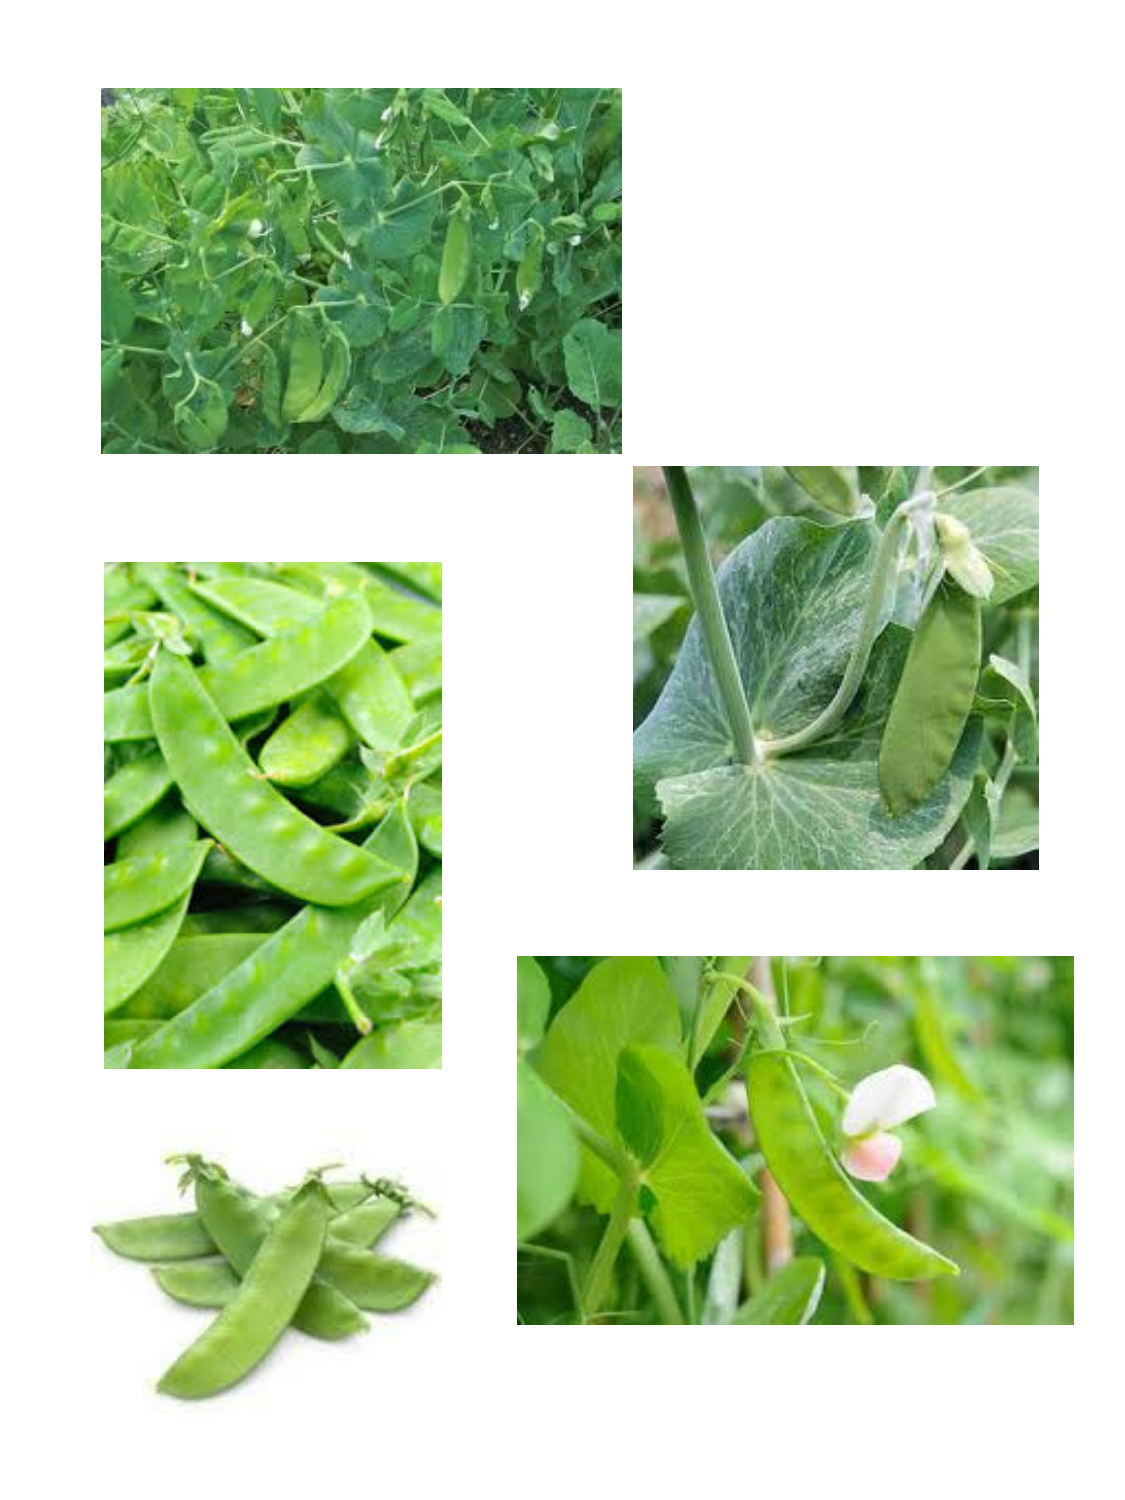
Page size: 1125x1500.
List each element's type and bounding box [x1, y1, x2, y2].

picture [103, 562, 442, 1070]
picture [89, 1096, 442, 1450]
picture [101, 88, 622, 454]
picture [517, 955, 1074, 1325]
picture [633, 466, 1039, 870]
